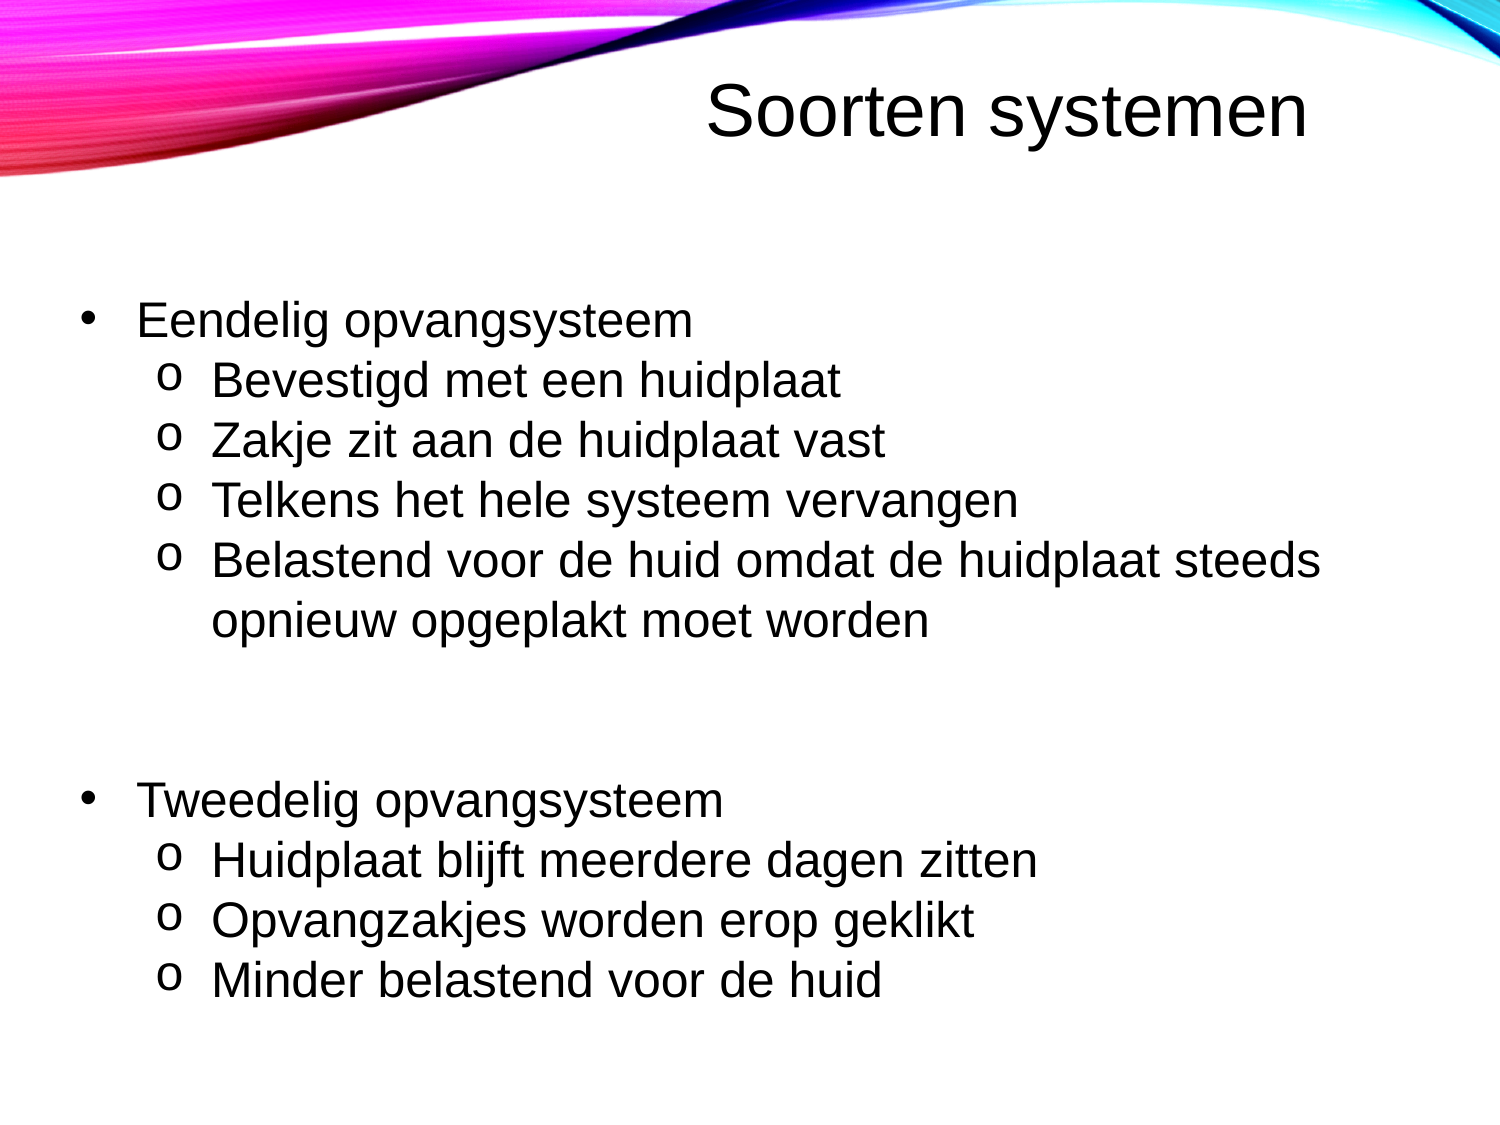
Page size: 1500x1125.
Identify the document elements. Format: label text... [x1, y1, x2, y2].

picture [0, 0, 1500, 178]
text_box Soorten systemen [690, 54, 1500, 160]
text_box Eendelig opvangsysteem Bevestigd met een huidplaat Zakje zit aan de huidplaat vast Telkens het hele systeem vervangen Belastend voor de huid omdat de huidplaat steeds opnieuw opgeplakt moet worden Tweedelig opvangsysteem Huidplaat blijft meerdere dagen zitten Opvangzakjes worden erop geklikt Minder belastend voor de huid [64, 219, 1471, 1065]
